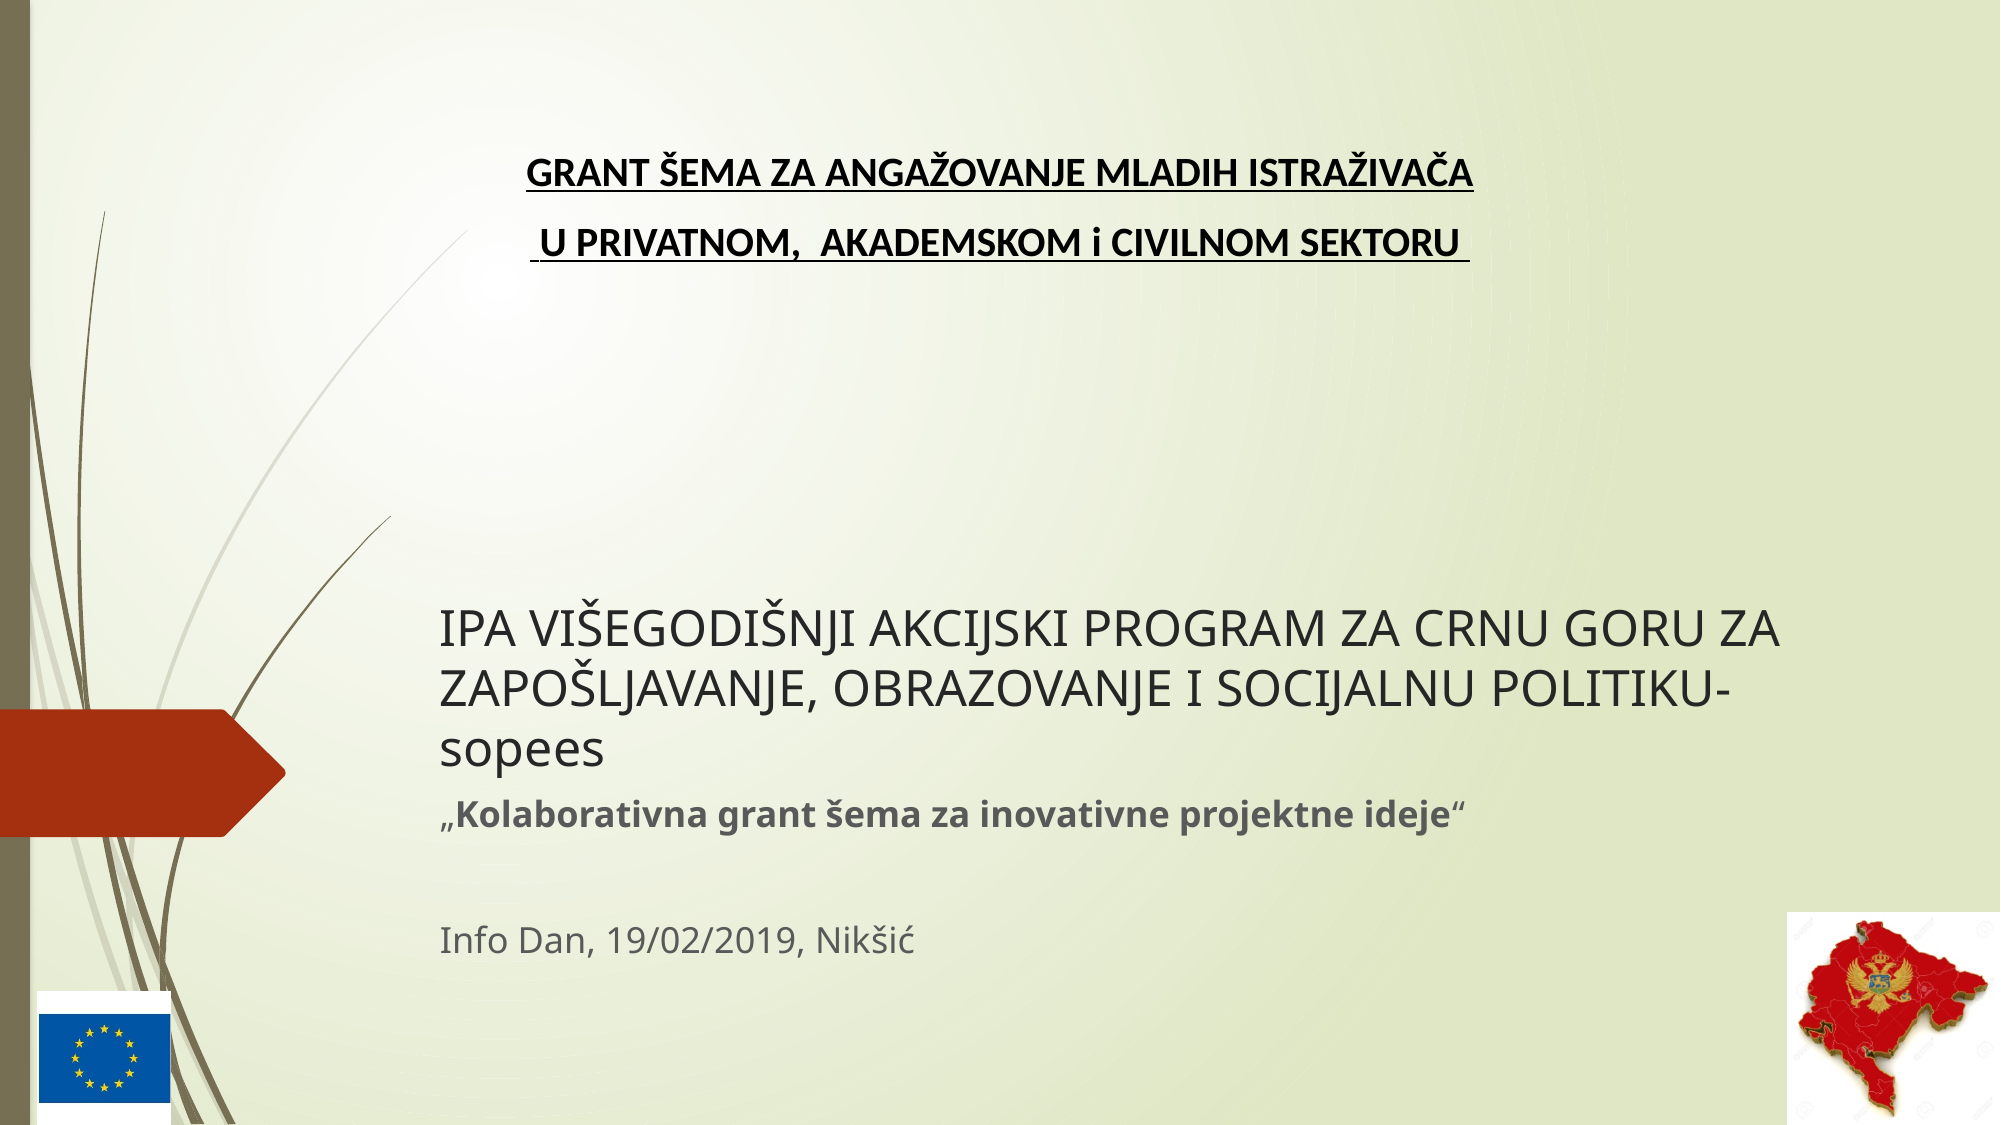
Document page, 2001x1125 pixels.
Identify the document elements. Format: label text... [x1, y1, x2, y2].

subtitle „Kolaborativna grant šema za inovativne projektne ideje“ Info Dan, 19/02/2019, Nikšić [424, 783, 1888, 969]
text_box GRANT ŠEMA ZA ANGAŽOVANJE MLADIH ISTRAŽIVAČA U PRIVATNOM, AKADEMSKOM i CIVILNOM SEKTORU [500, 134, 1500, 273]
picture [1787, 912, 2000, 1125]
title IPA VIŠEGODIŠNJI AKCIJSKI PROGRAM ZA CRNU GORU ZA ZAPOŠLJAVANJE, OBRAZOVANJE I SOCIJALNU POLITIKU-sopees [424, 412, 1888, 783]
picture [37, 991, 172, 1125]
